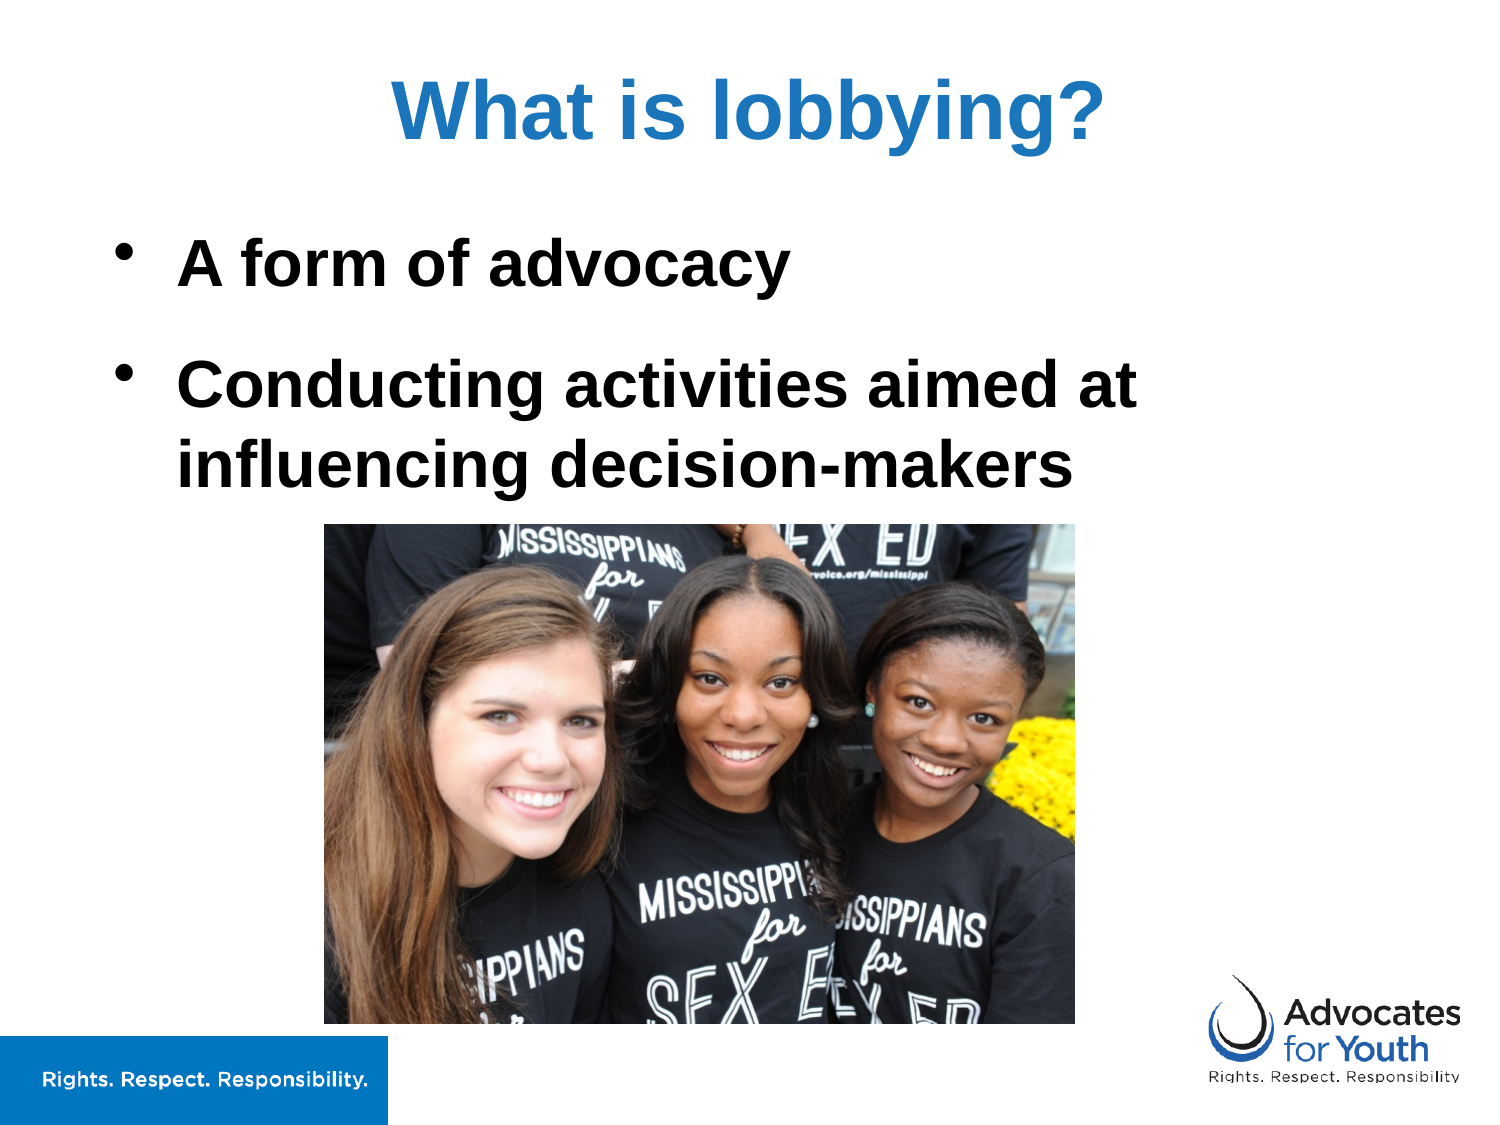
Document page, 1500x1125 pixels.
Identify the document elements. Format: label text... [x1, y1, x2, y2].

picture [0, 1036, 388, 1125]
list A form of advocacy Conducting activities aimed at influencing decision-makers [87, 212, 1425, 888]
picture [324, 523, 1076, 1024]
picture [1208, 974, 1461, 1083]
title What is lobbying? [112, 12, 1388, 200]
